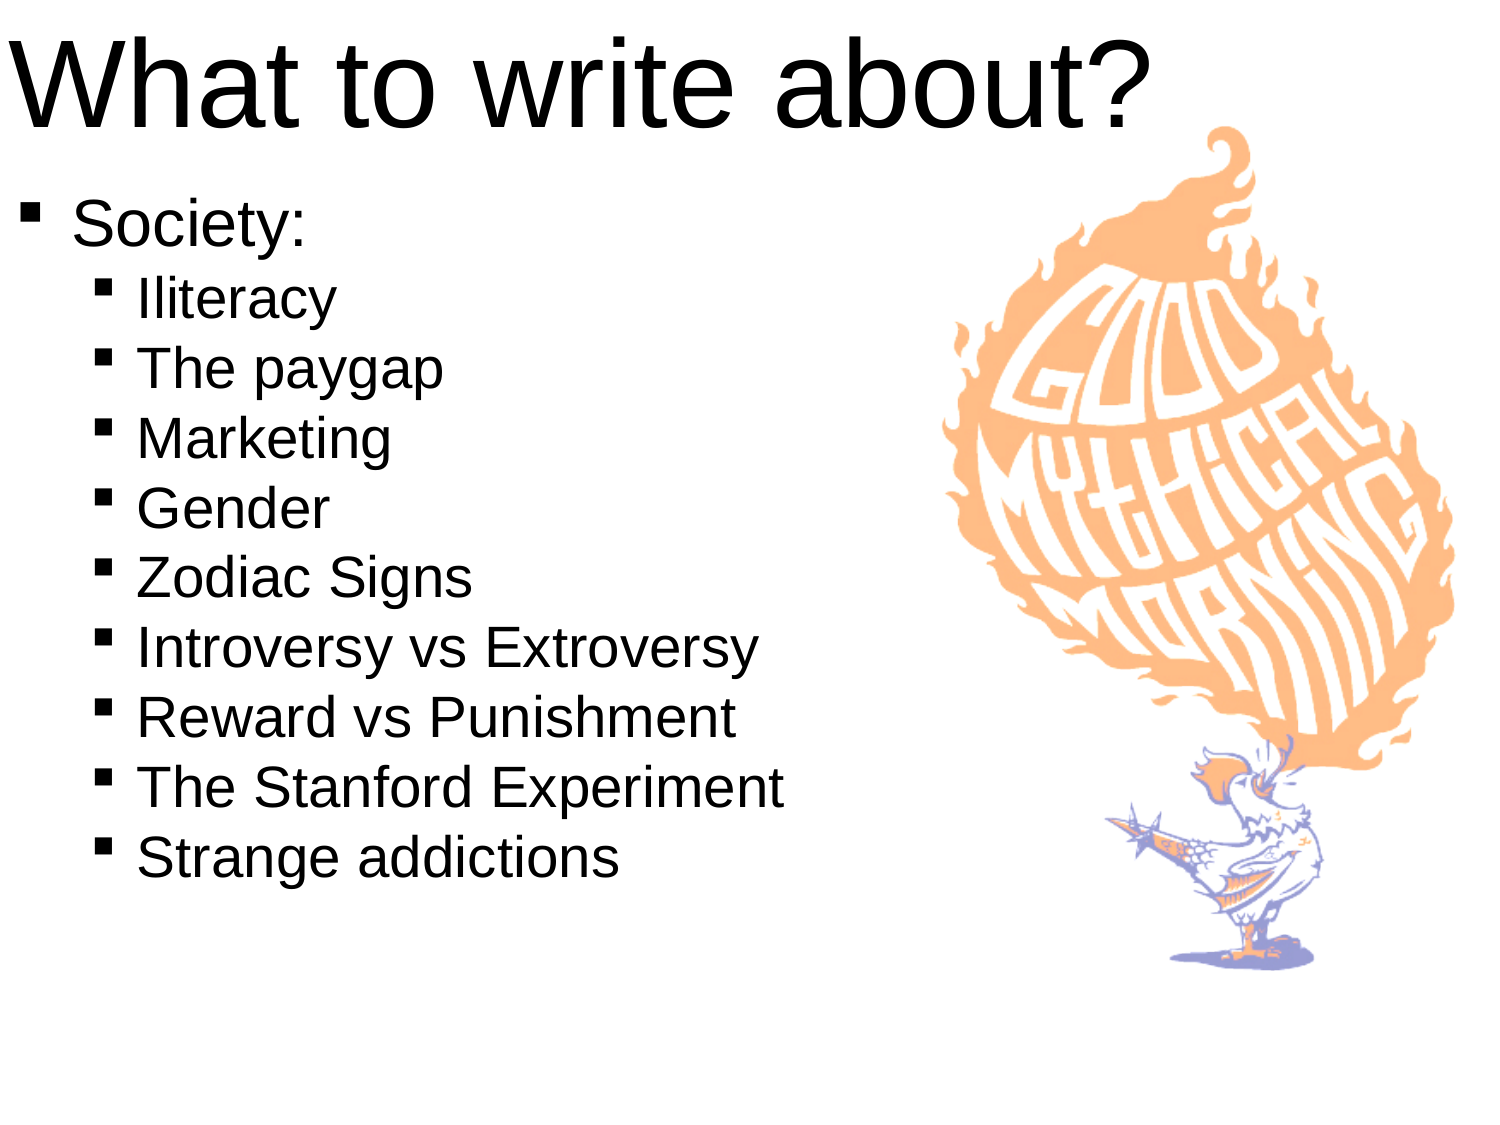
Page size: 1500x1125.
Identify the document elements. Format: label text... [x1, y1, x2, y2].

list Society: Iliteracy The paygap Marketing Gender Zodiac Signs Introversy vs Extroversy Reward vs Punishment The Stanford Experiment Strange addictions [0, 172, 1500, 1012]
title What to write about? [0, 0, 1459, 172]
picture [773, 101, 1500, 1000]
